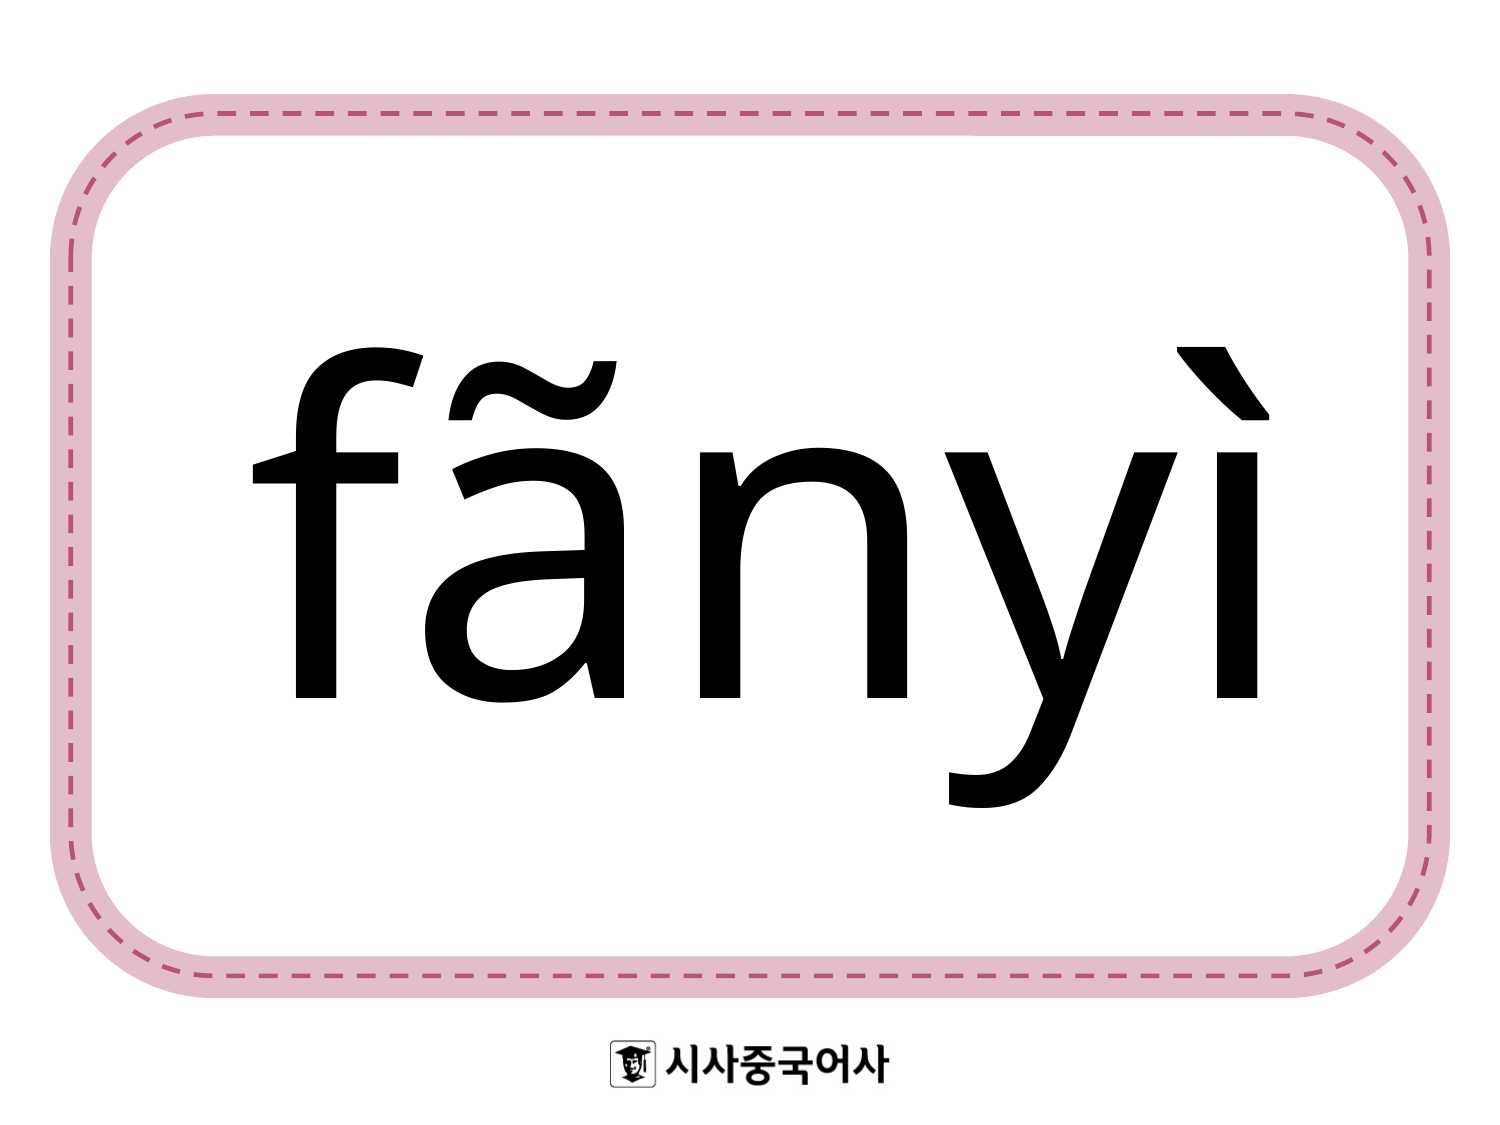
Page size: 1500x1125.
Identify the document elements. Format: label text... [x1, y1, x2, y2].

picture [602, 1034, 898, 1094]
text_box fãnyì [167, 183, 1376, 846]
